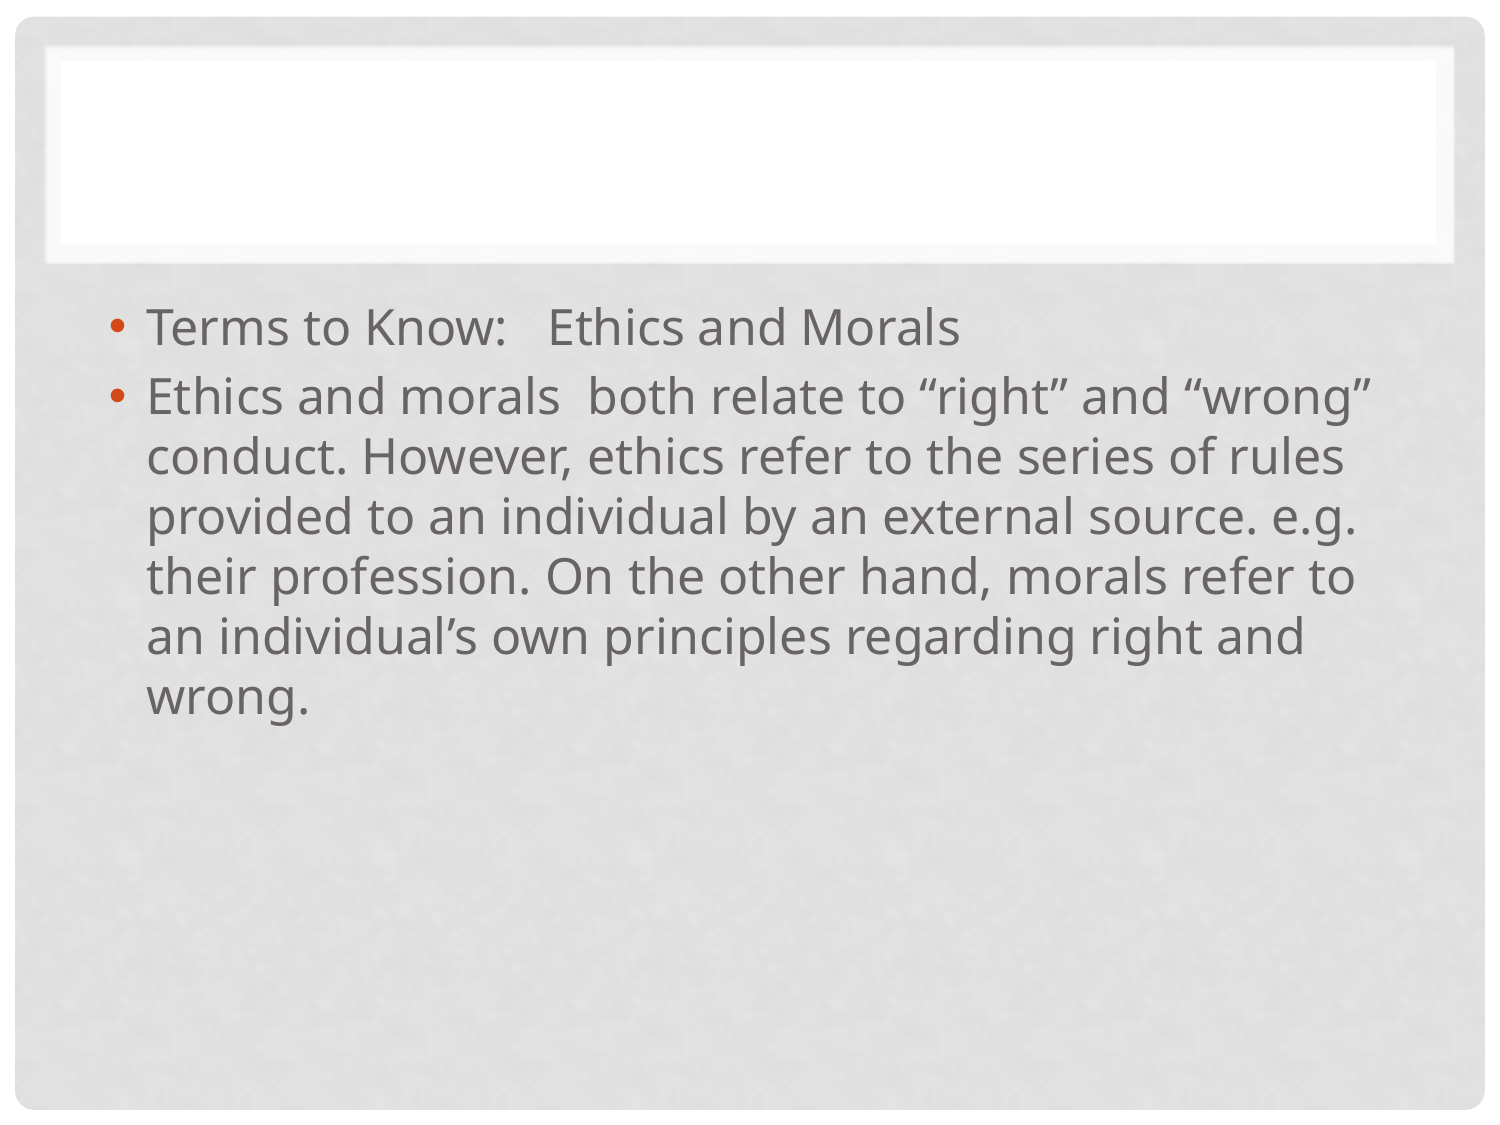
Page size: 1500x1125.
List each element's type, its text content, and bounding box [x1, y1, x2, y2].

list Terms to Know: Ethics and Morals Ethics and morals both relate to “right” and “wrong” conduct. However, ethics refer to the series of rules provided to an individual by an external source. e.g. their profession. On the other hand, morals refer to an individual’s own principles regarding right and wrong. [75, 287, 1425, 1005]
